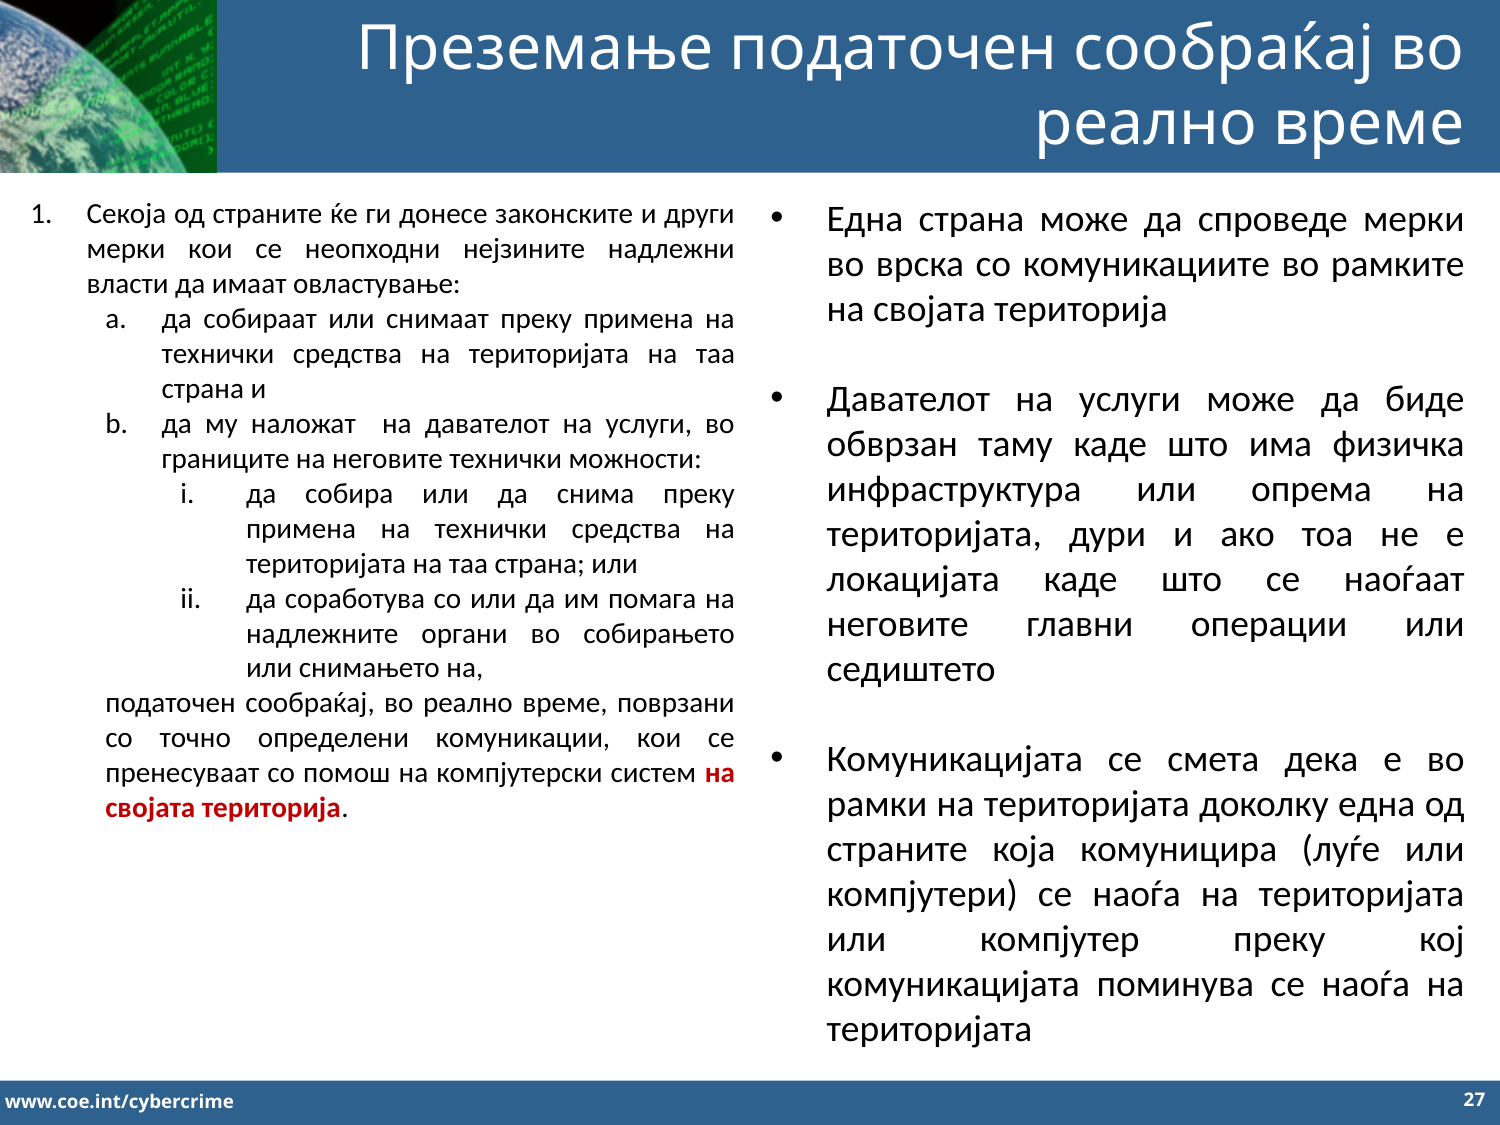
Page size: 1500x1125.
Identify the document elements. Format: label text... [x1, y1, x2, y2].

text_box Преземање податочен сообраќај во реално време [227, 0, 1480, 165]
text_box Секоја од страните ќе ги донесе законските и други мерки кои се неопходни нејзините надлежни власти да имаат овластување: да собираат или снимаат преку примена на технички средства на територијата на таа страна и да му наложат на давателот на услуги, во границите на неговите технички можности: да собира или да снима преку примена на технички средства на територијата на таа страна; или да соработува со или да им помага на надлежните органи во собирањето или снимањето на, податочен сообраќај, во реално време, поврзани со точно определени комуникации, кои се пренесуваат со помош на компјутерски систем на својата територија. [15, 186, 750, 831]
text_box Една страна може да спроведе мерки во врска со комуникациите во рамките на својата територија Давателот на услуги може да биде обврзан таму каде што има физичка инфраструктура или опрема на територијата, дури и ако тоа не е локацијата каде што се наоѓаат неговите главни операции или седиштето Комуникацијата се смета дека е во рамки на територијата доколку една од страните која комуницира (луѓе или компјутери) се наоѓа на територијата или компјутер преку кој комуникацијата поминува се наоѓа на територијата [755, 186, 1480, 1057]
picture [0, 0, 217, 173]
